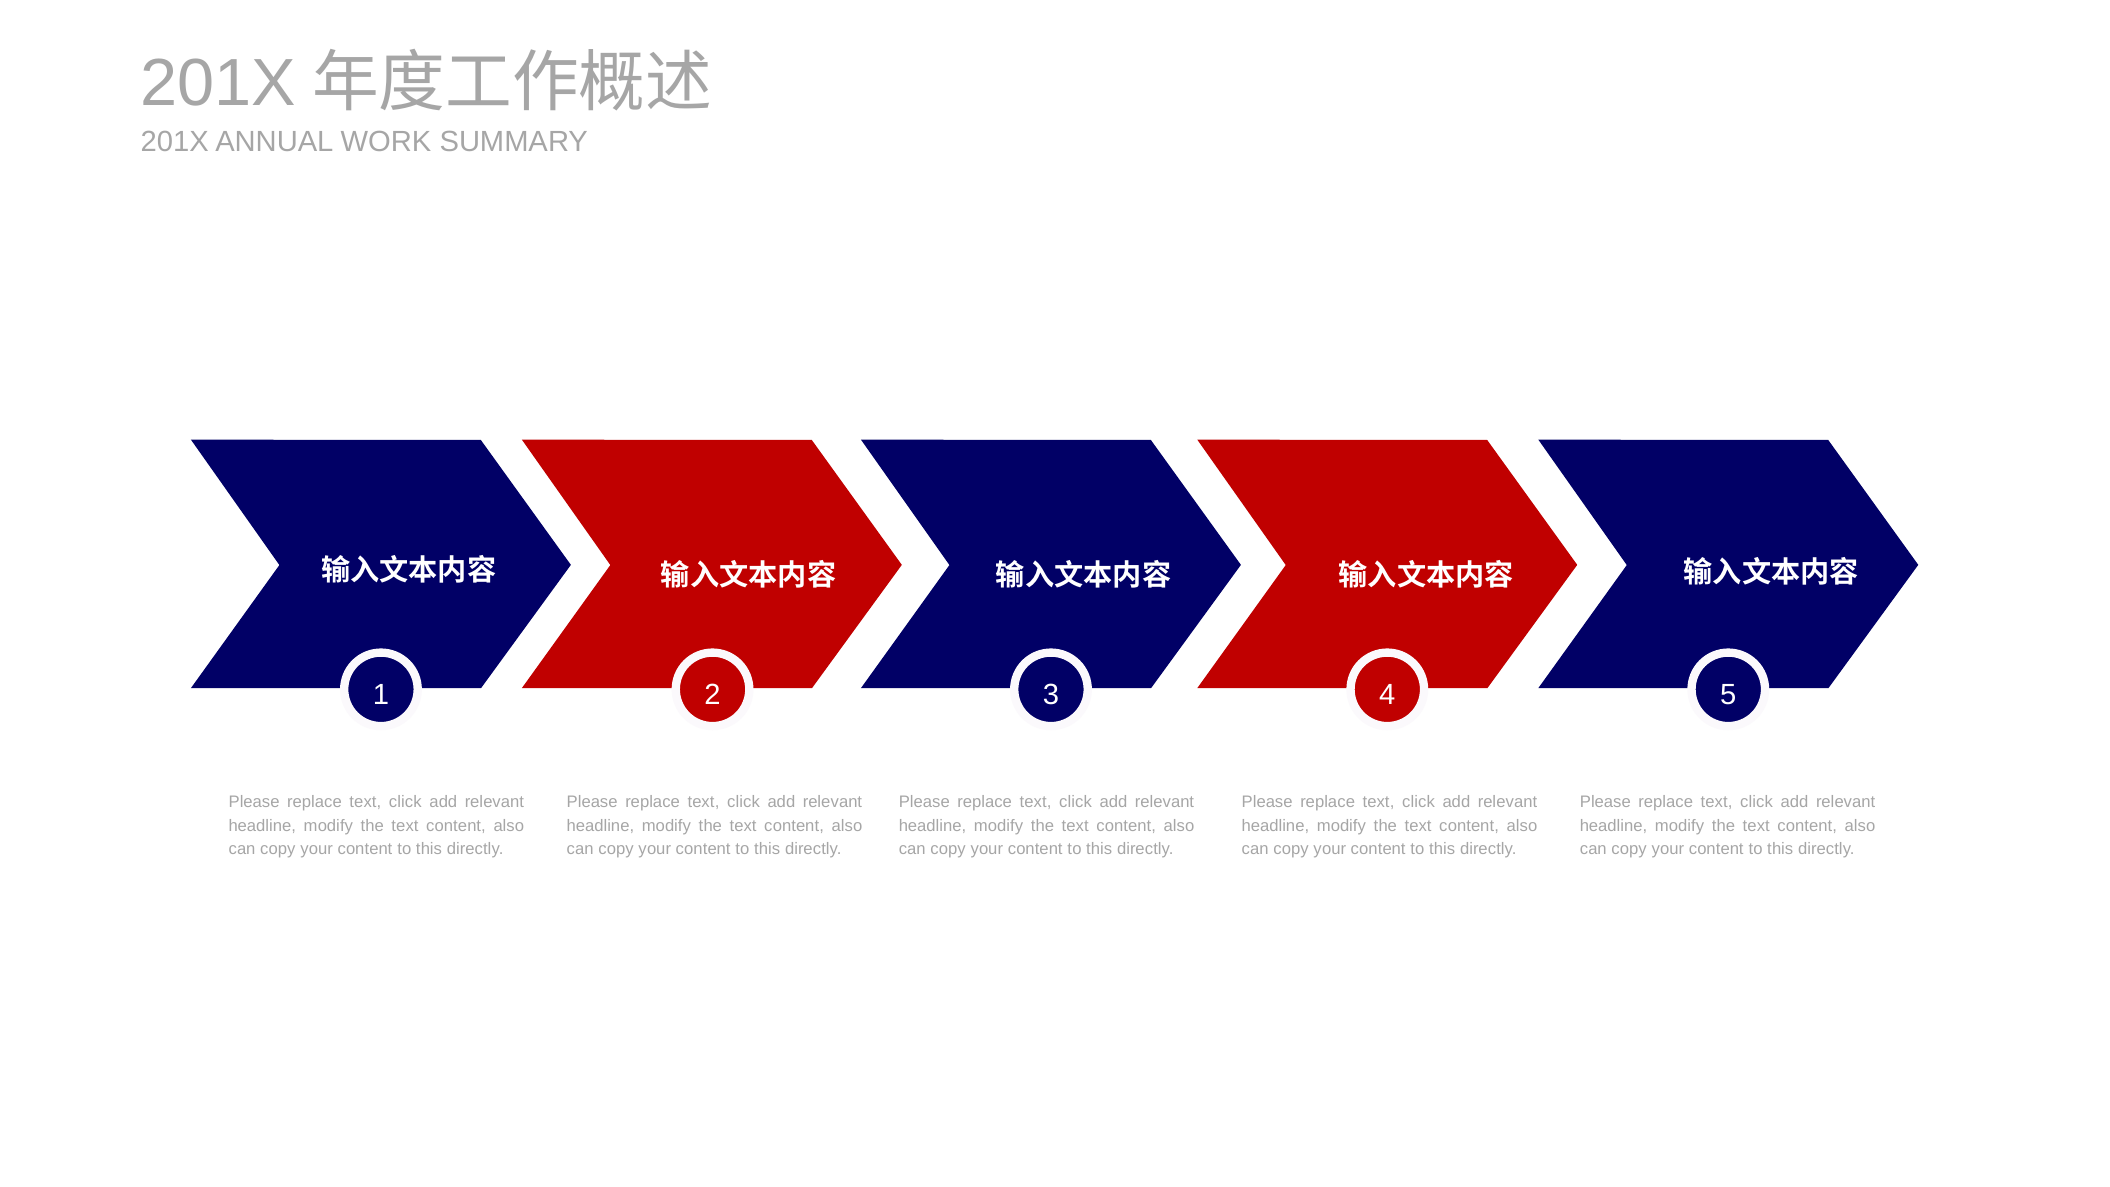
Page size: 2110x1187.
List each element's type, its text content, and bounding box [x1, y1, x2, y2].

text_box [1350, 652, 1425, 727]
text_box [1014, 652, 1088, 727]
text_box Please replace text, click add relevant headline, modify the text content, also can copy your content to this directly. [898, 786, 1195, 859]
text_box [860, 439, 1197, 689]
text_box Please replace text, click add relevant headline, modify the text content, also can copy your content to this directly. [1241, 786, 1538, 859]
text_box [675, 652, 750, 727]
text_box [344, 652, 418, 727]
text_box 201X ANNUAL WORK SUMMARY [140, 122, 602, 158]
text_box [1691, 652, 1766, 727]
text_box Please replace text, click add relevant headline, modify the text content, also can copy your content to this directly. [566, 786, 863, 859]
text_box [1197, 439, 1538, 689]
text_box Please replace text, click add relevant headline, modify the text content, also can copy your content to this directly. [1579, 786, 1876, 859]
text_box Please replace text, click add relevant headline, modify the text content, also can copy your content to this directly. [228, 786, 525, 859]
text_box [190, 439, 521, 689]
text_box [521, 439, 860, 689]
text_box 201X年度工作概述 [140, 38, 789, 119]
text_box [1538, 439, 1919, 689]
